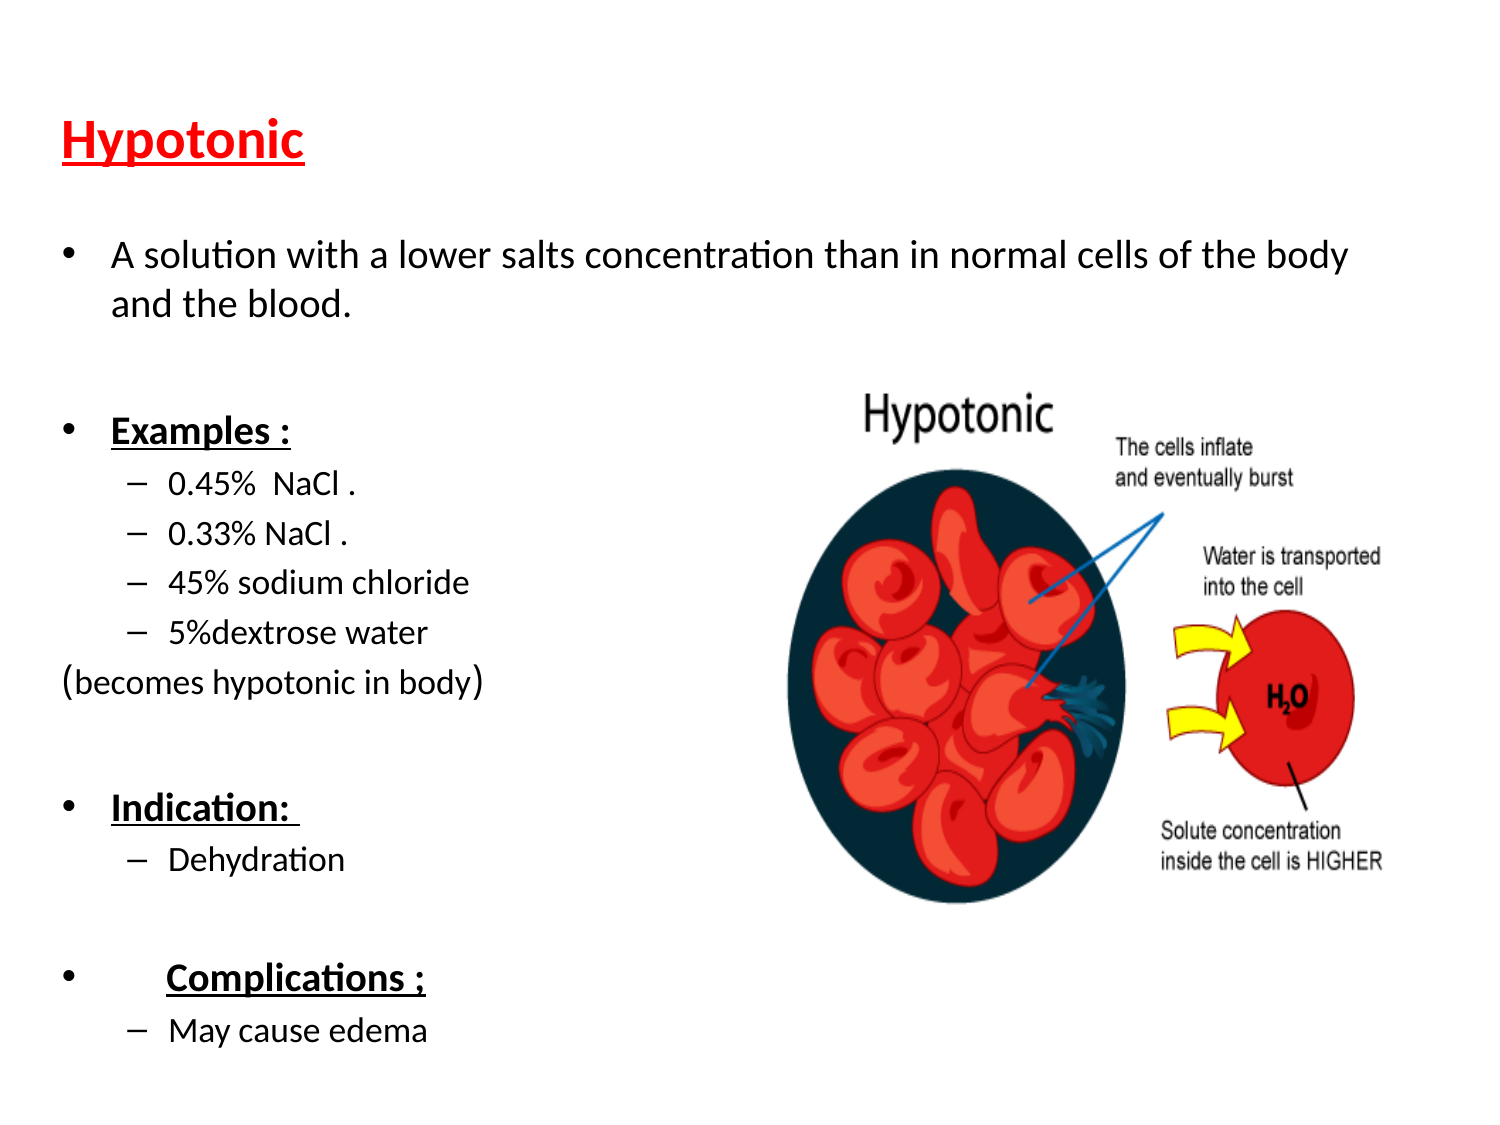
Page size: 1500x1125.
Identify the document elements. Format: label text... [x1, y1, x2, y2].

list Hypotonic A solution with a lower salts concentration than in normal cells of the body and the blood. Examples : 0.45% NaCl . 0.33% NaCl . 45% sodium chloride 5%dextrose water (becomes hypotonic in body) Indication: Dehydration Complications ; May cause edema [46, 93, 1397, 1067]
picture [749, 374, 1430, 915]
